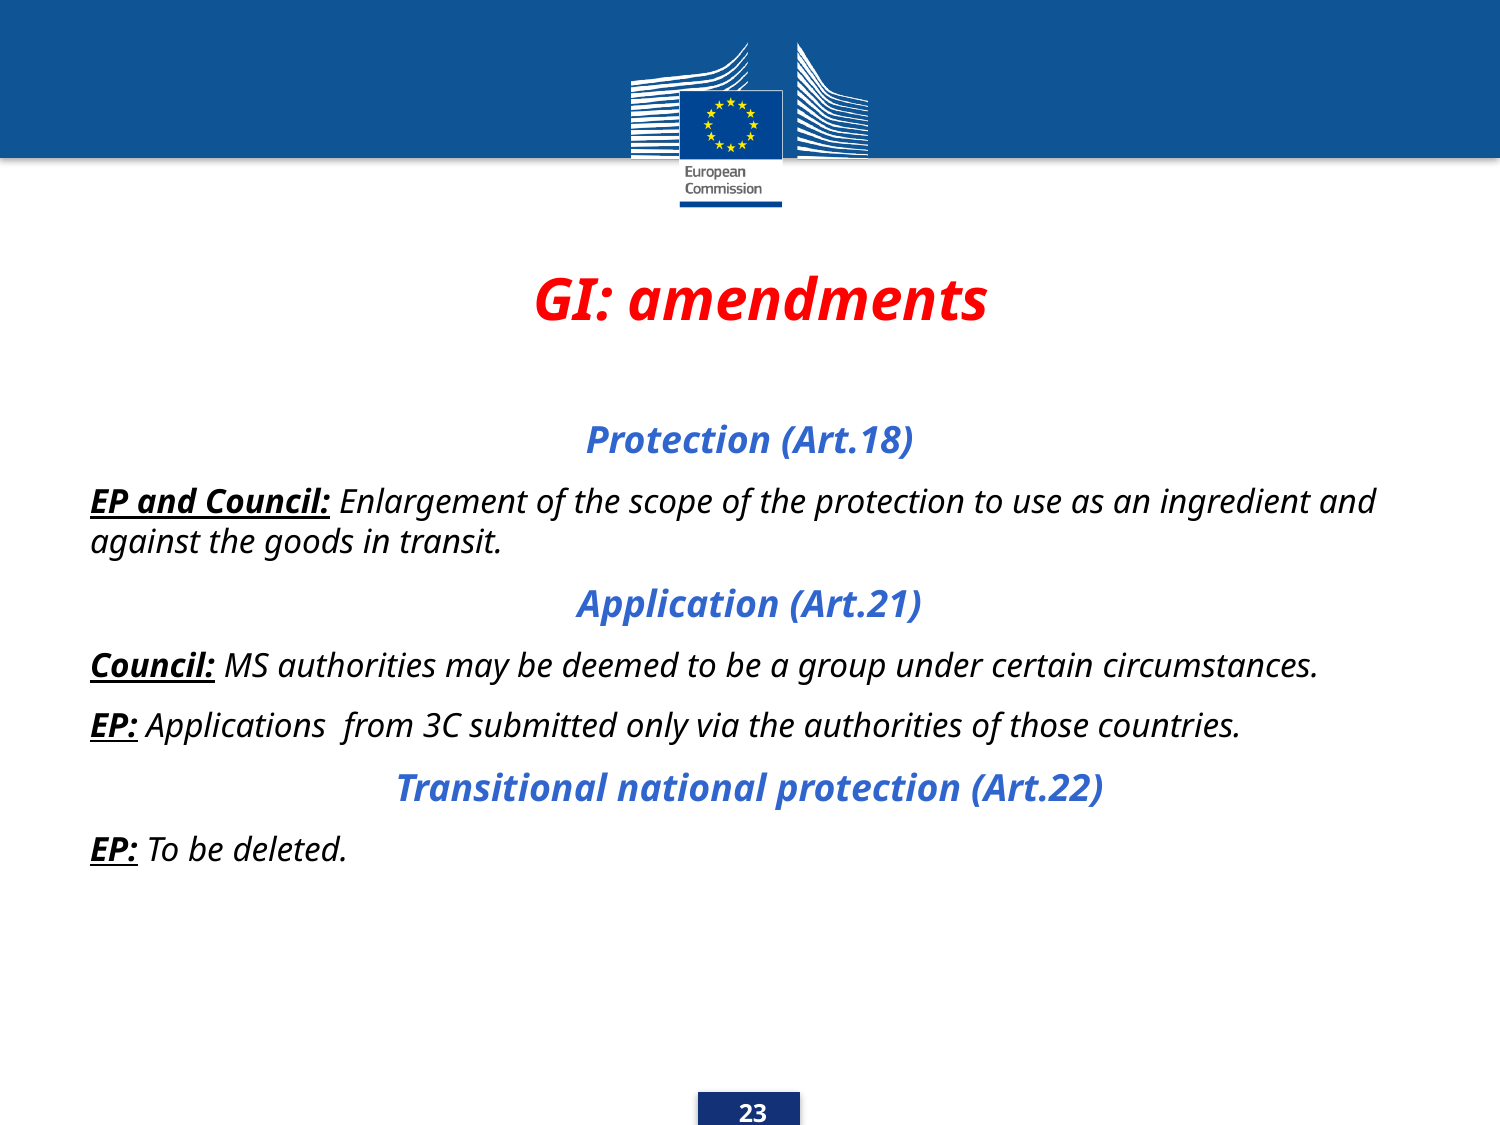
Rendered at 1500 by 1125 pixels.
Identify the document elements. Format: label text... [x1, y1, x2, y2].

list Protection (Art.18) EP and Council: Enlargement of the scope of the protection to use as an ingredient and against the goods in transit. Application (Art.21) Council: MS authorities may be deemed to be a group under certain circumstances. EP: Applications from 3C submitted only via the authorities of those countries. Transitional national protection (Art.22) EP: To be deleted. [75, 408, 1425, 988]
picture [631, 42, 868, 208]
title GI: amendments [64, 219, 1415, 374]
